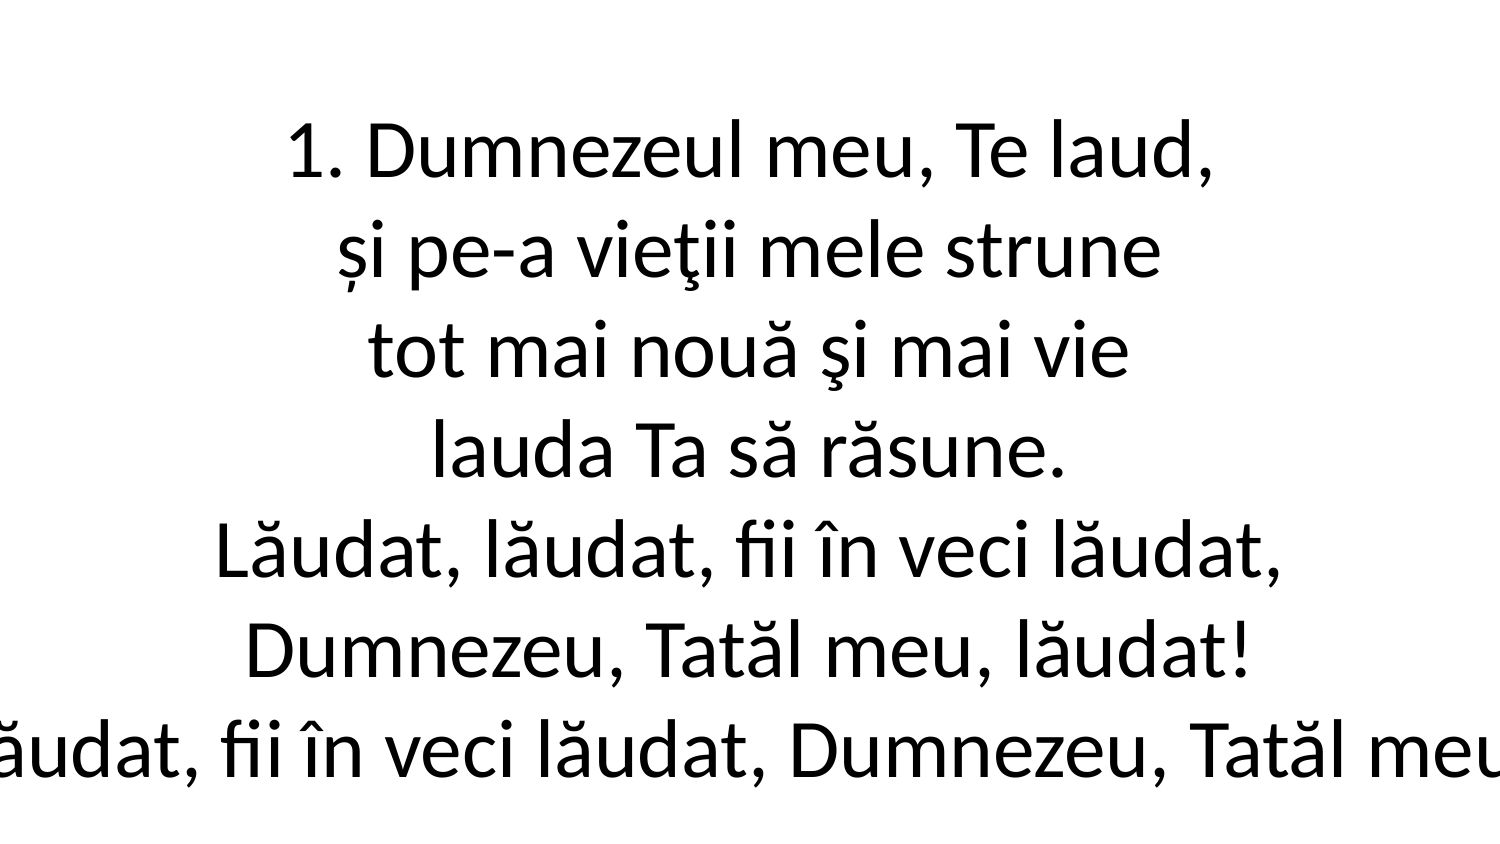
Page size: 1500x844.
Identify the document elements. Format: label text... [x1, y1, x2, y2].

text_box 1. Dumnezeul meu, Te laud, și pe-a vieţii mele strune tot mai nouă şi mai vie lauda Ta să răsune. Lăudat, lăudat, fii în veci lăudat, Dumnezeu, Tatăl meu, lăudat! Lăudat, lăudat, fii în veci lăudat, Dumnezeu, Tatăl meu, lăudat! [0, 42, 1500, 802]
